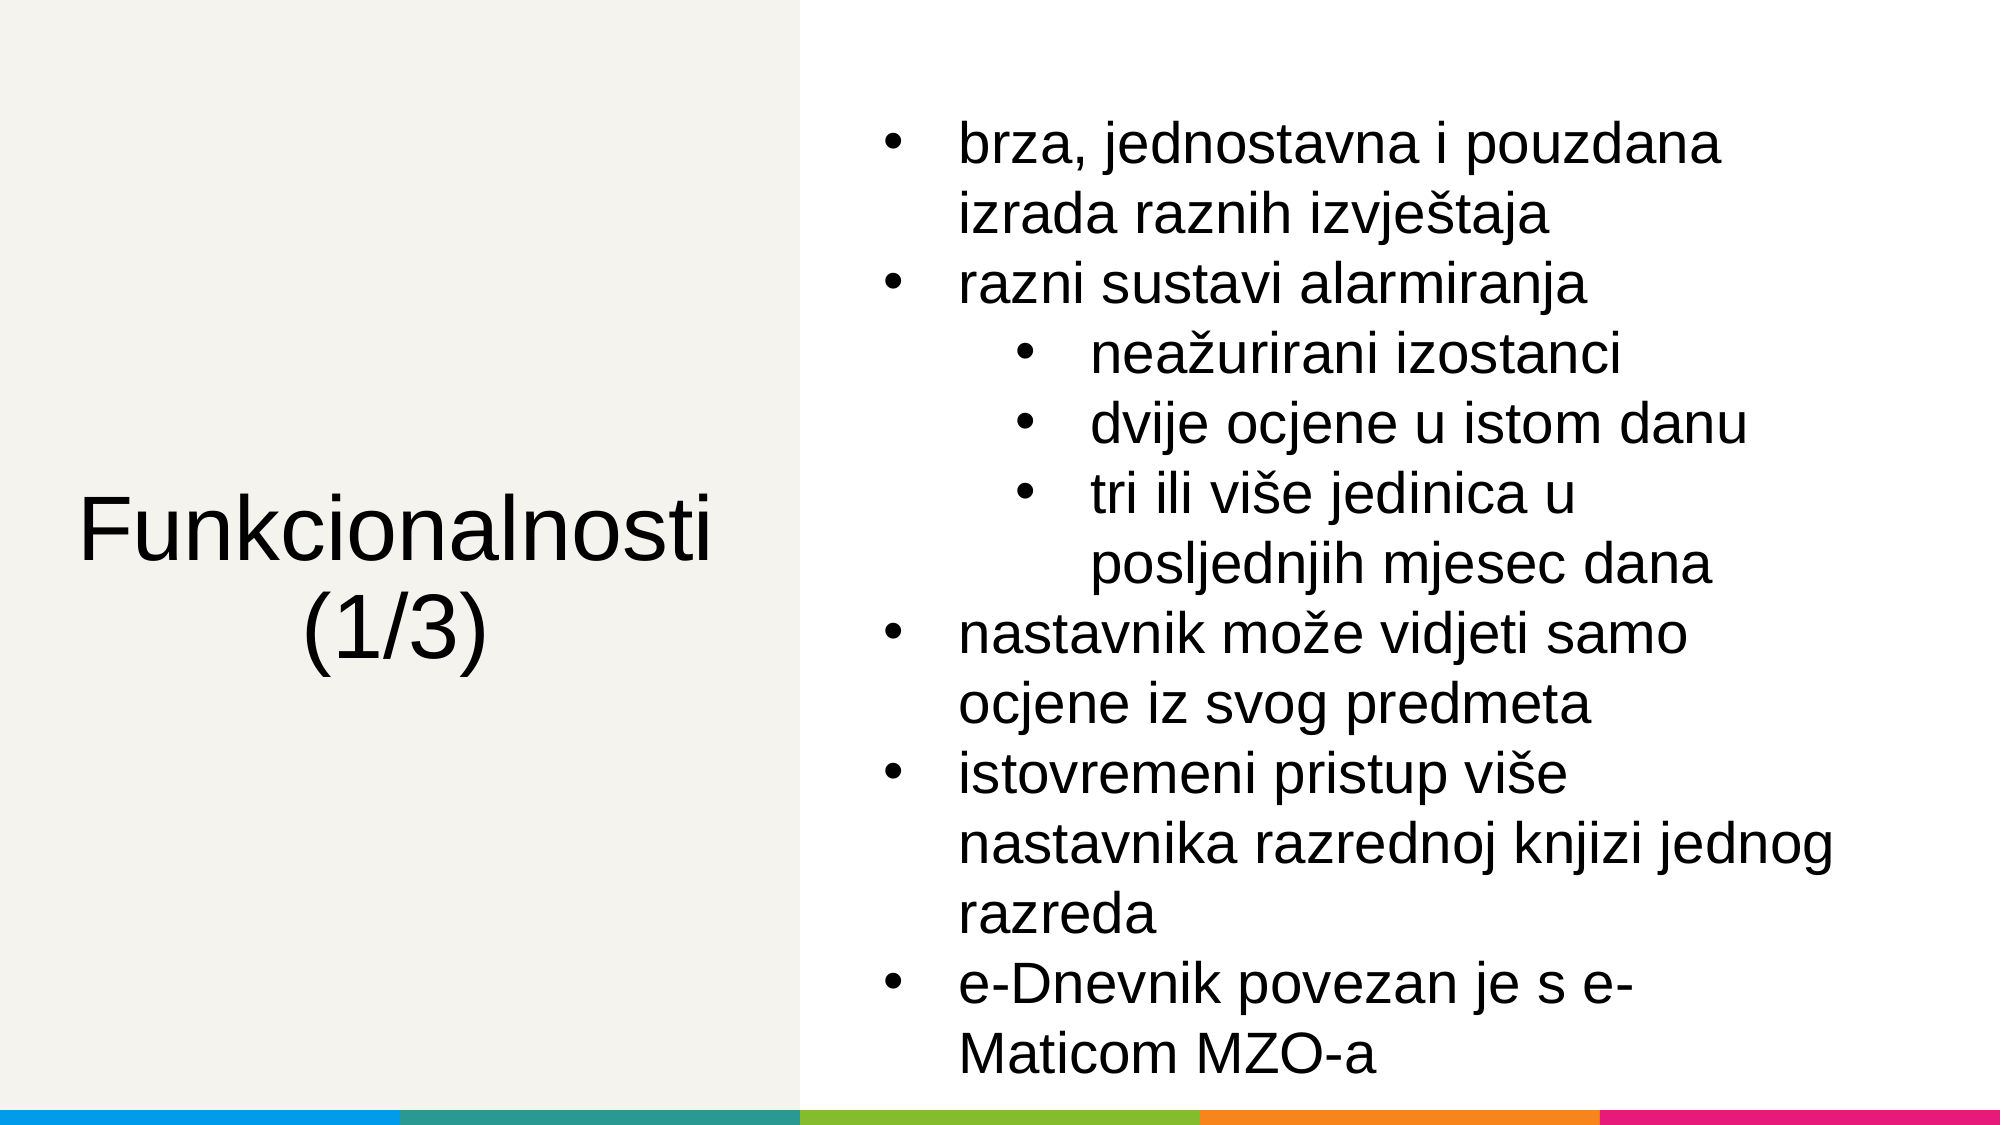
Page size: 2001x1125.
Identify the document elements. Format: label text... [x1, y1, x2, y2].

title Funkcionalnosti (1/3) [52, 423, 740, 687]
text_box brza, jednostavna i pouzdana izrada raznih izvještaja razni sustavi alarmiranja neažurirani izostanci dvije ocjene u istom danu tri ili više jedinica u posljednjih mjesec dana nastavnik može vidjeti samo ocjene iz svog predmeta istovremeni pristup više nastavnika razrednoj knjizi jednog razreda e-Dnevnik povezan je s e-Maticom MZO-a [869, 98, 1870, 1093]
